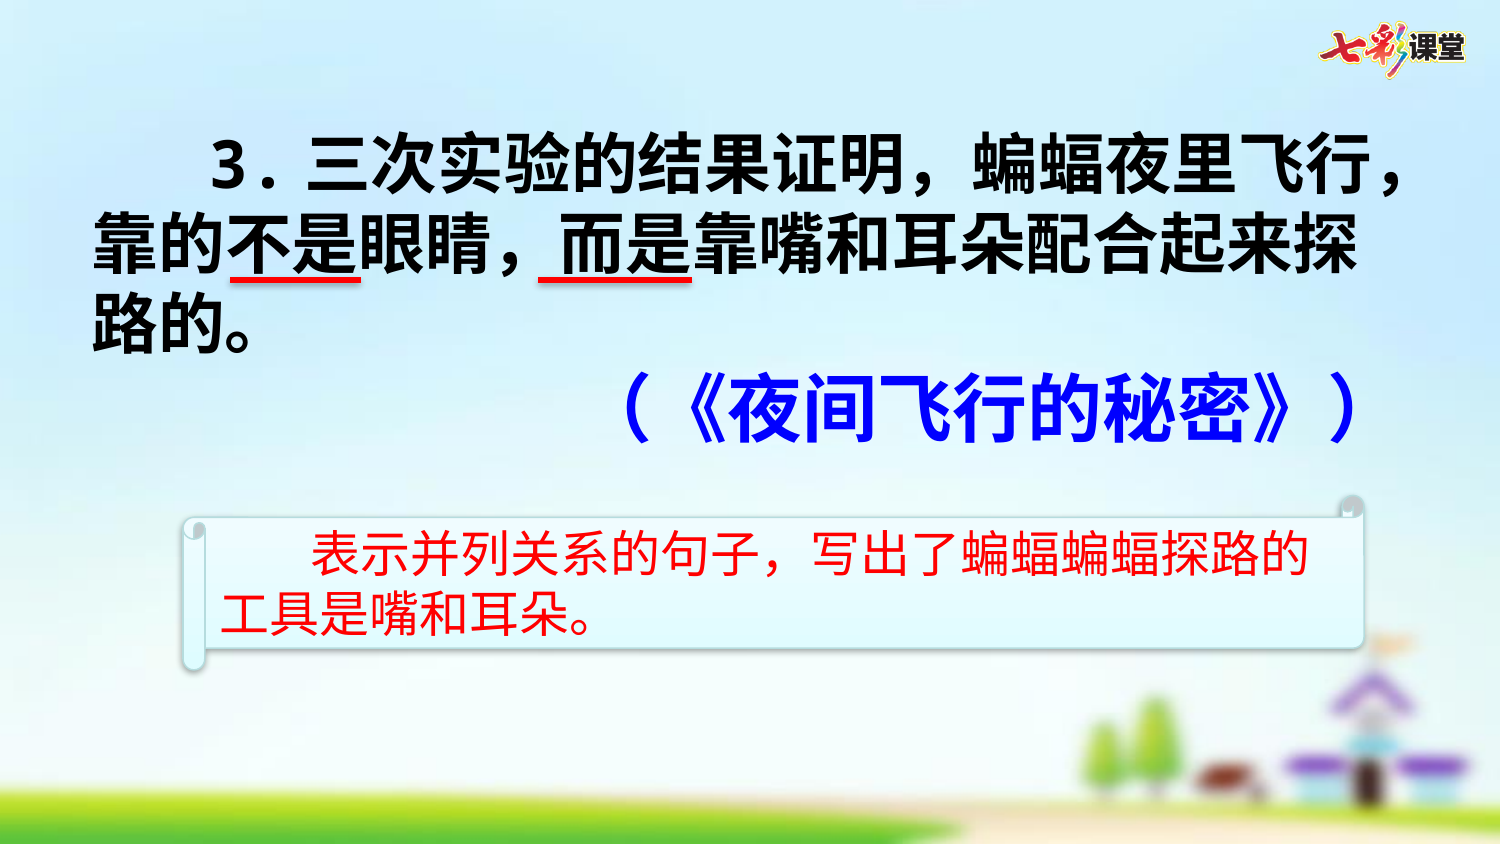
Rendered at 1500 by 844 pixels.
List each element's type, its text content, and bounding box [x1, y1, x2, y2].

picture [0, 0, 1500, 844]
text_box 3.三次实验的结果证明，蝙蝠夜里飞行，靠的不是眼睛，而是靠嘴和耳朵配合起来探路的。 （《夜间飞行的秘密》） [76, 114, 1418, 460]
text_box 表示并列关系的句子，写出了蝙蝠蝙蝠探路的工具是嘴和耳朵。 [182, 494, 1365, 671]
